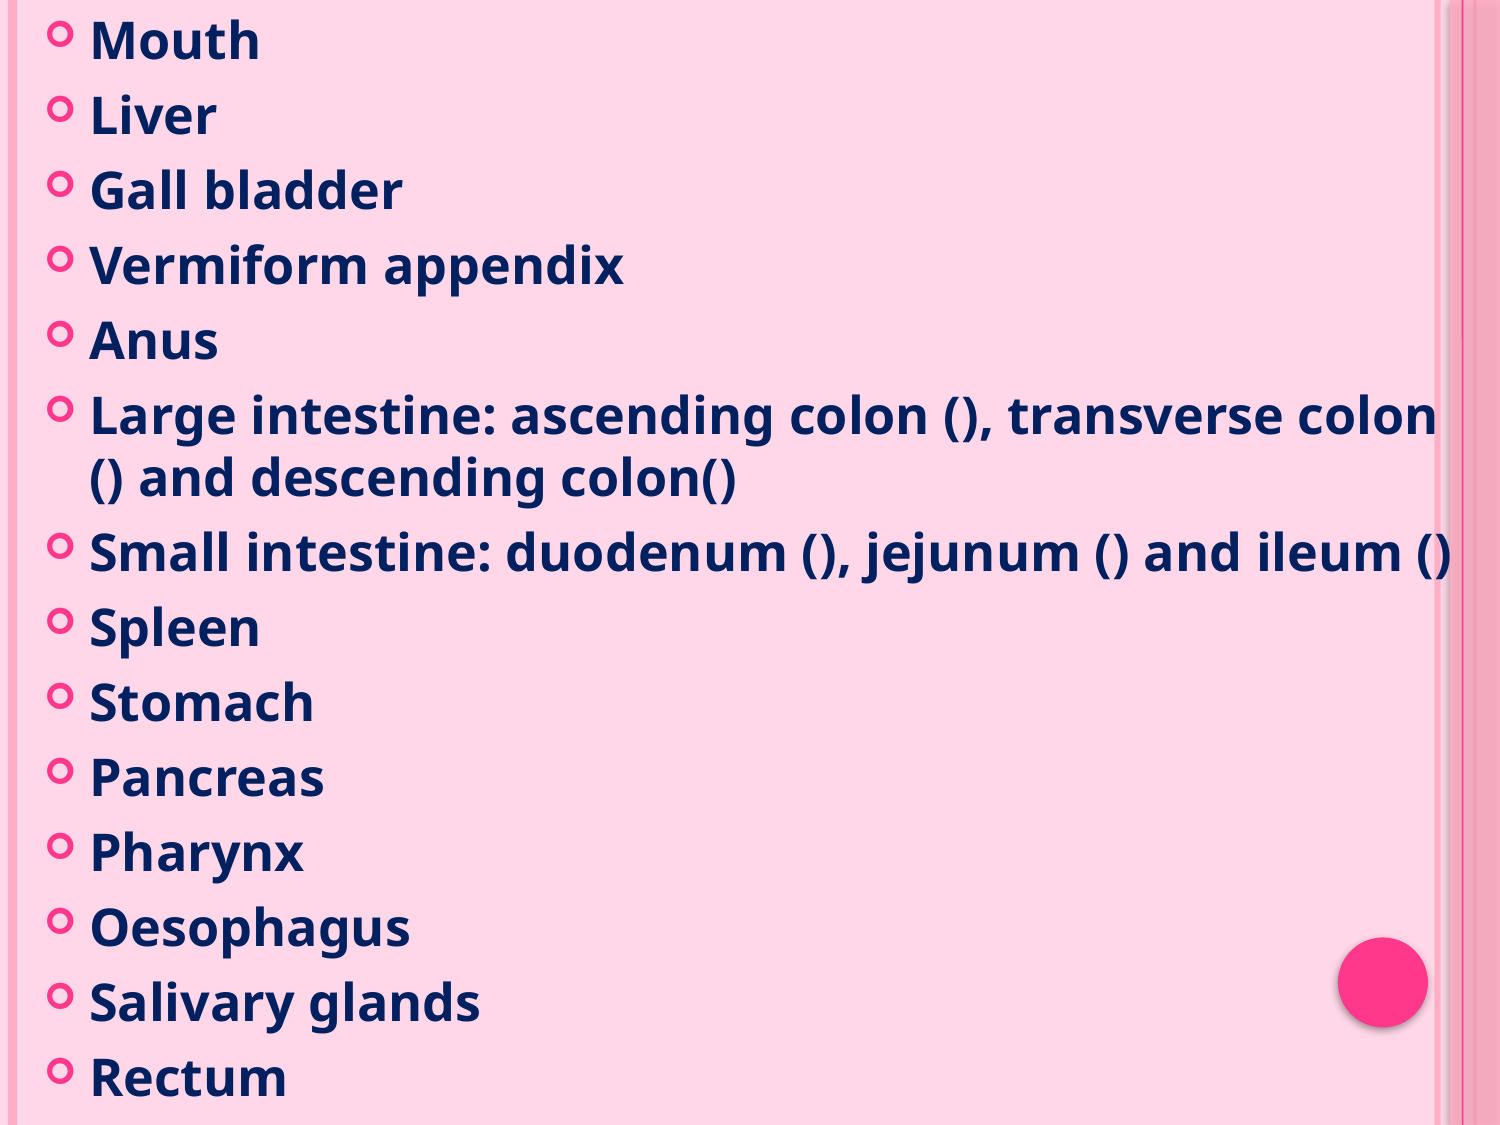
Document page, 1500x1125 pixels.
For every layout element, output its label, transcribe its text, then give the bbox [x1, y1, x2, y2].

list Mouth Liver Gall bladder Vermiform appendix Anus Large intestine: ascending colon (), transverse colon () and descending colon() Small intestine: duodenum (), jejunum () and ileum () Spleen Stomach Pancreas Pharynx Oesophagus Salivary glands Rectum [29, 0, 1500, 1125]
